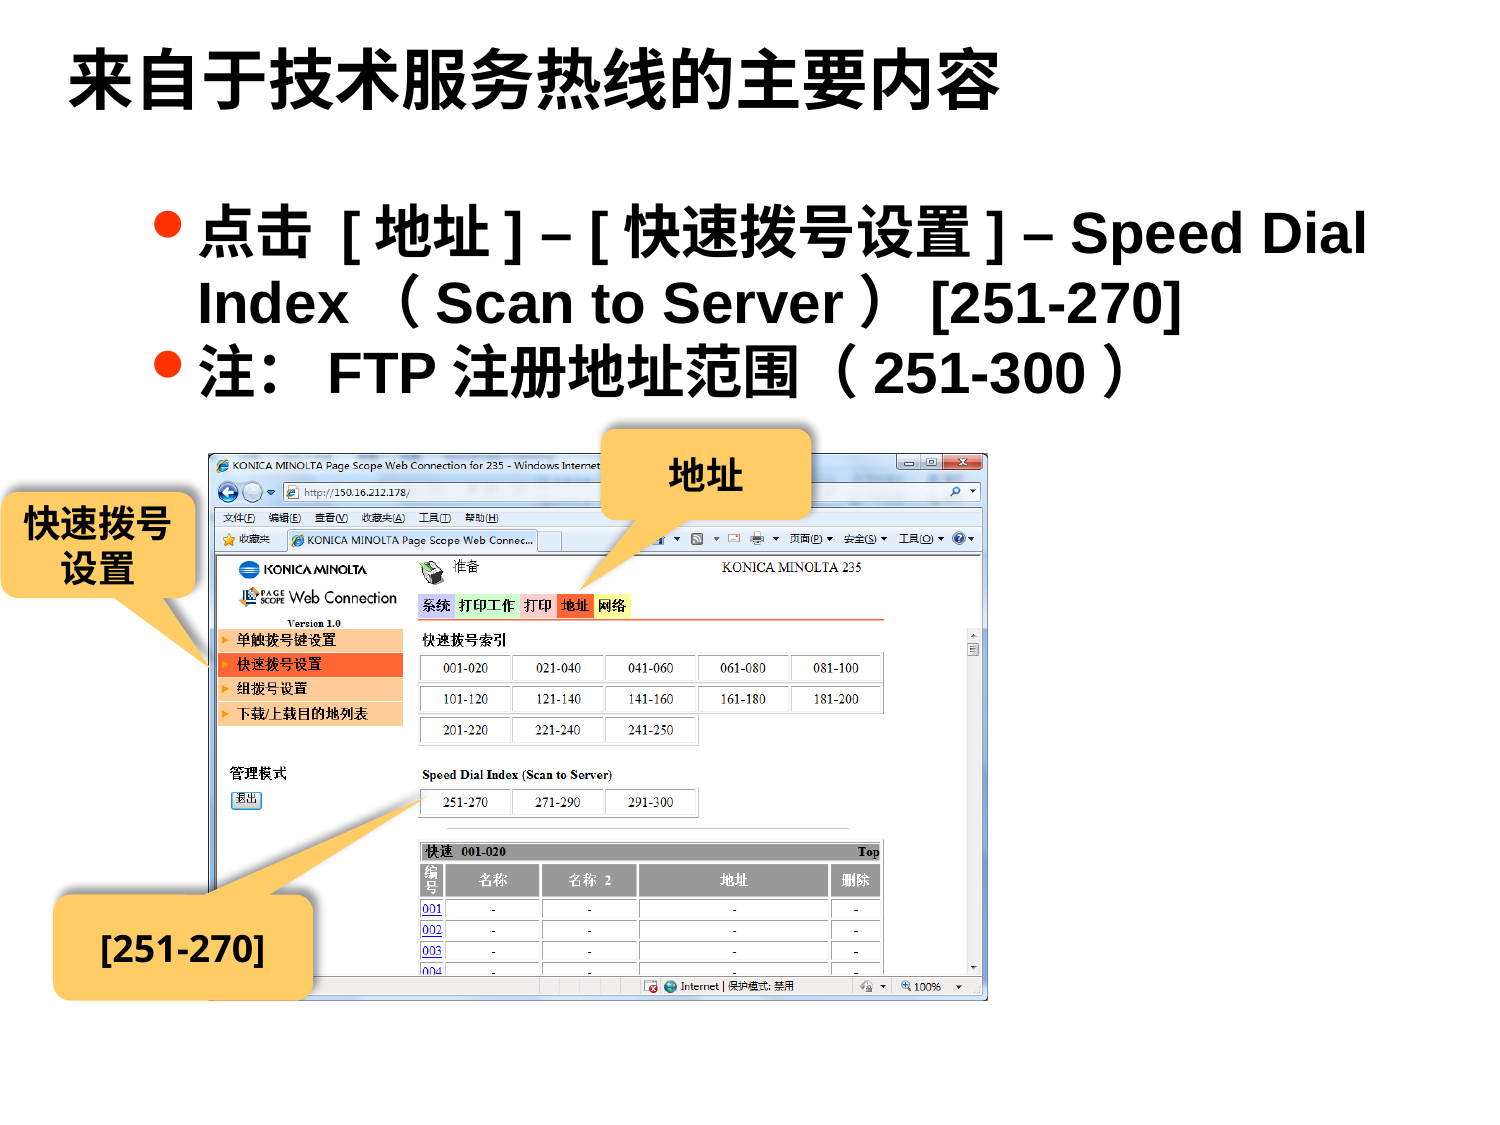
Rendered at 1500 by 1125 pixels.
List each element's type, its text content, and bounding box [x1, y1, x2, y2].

text_box [251-270] [50, 892, 203, 1003]
text_box 点击 [地址] – [快速拨号设置] – Speed Dial Index（Scan to Server）[251-270] 注：FTP注册地址范围（251-300） [135, 188, 1400, 413]
text_box 快速拨号设置 [0, 489, 202, 666]
picture [207, 453, 989, 1002]
text_box 地址 [598, 426, 814, 452]
text_box 来自于技术服务热线的主要内容 [53, 30, 1152, 126]
